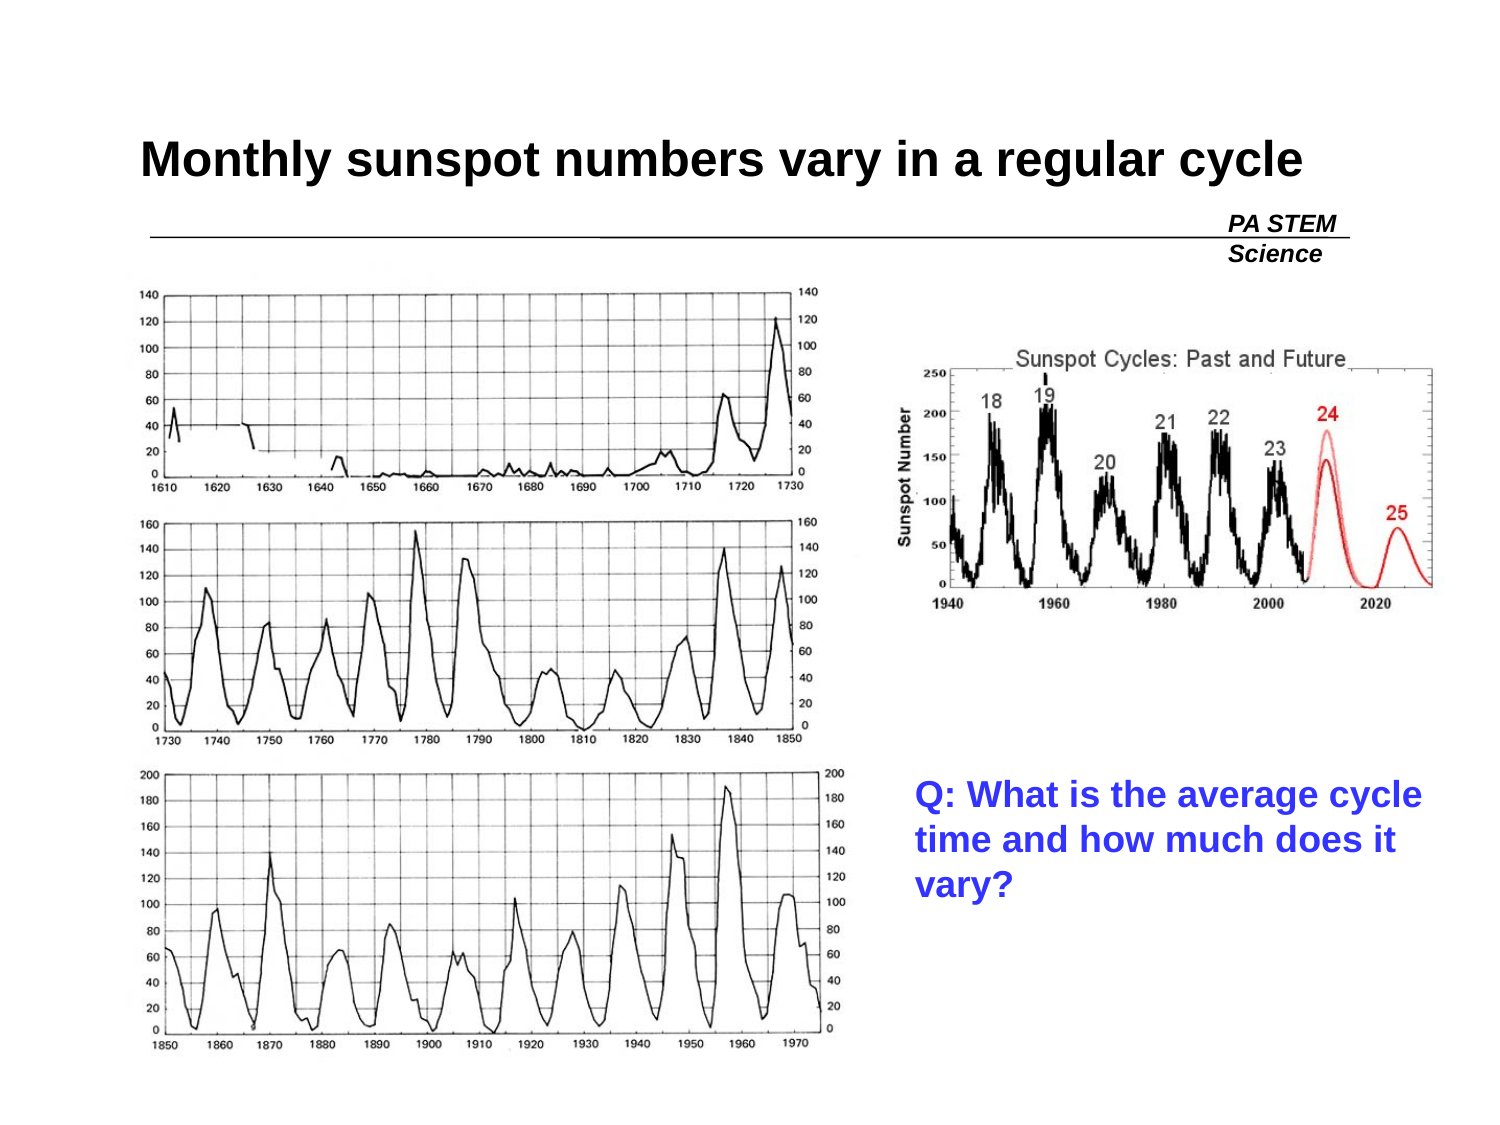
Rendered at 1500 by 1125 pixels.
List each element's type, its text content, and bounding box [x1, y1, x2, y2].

picture [124, 262, 863, 1063]
text_box Q: What is the average cycle time and how much does it vary? [900, 762, 1450, 913]
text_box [149, 199, 1353, 276]
picture [874, 337, 1451, 626]
title Monthly sunspot numbers vary in a regular cycle [124, 62, 1426, 263]
